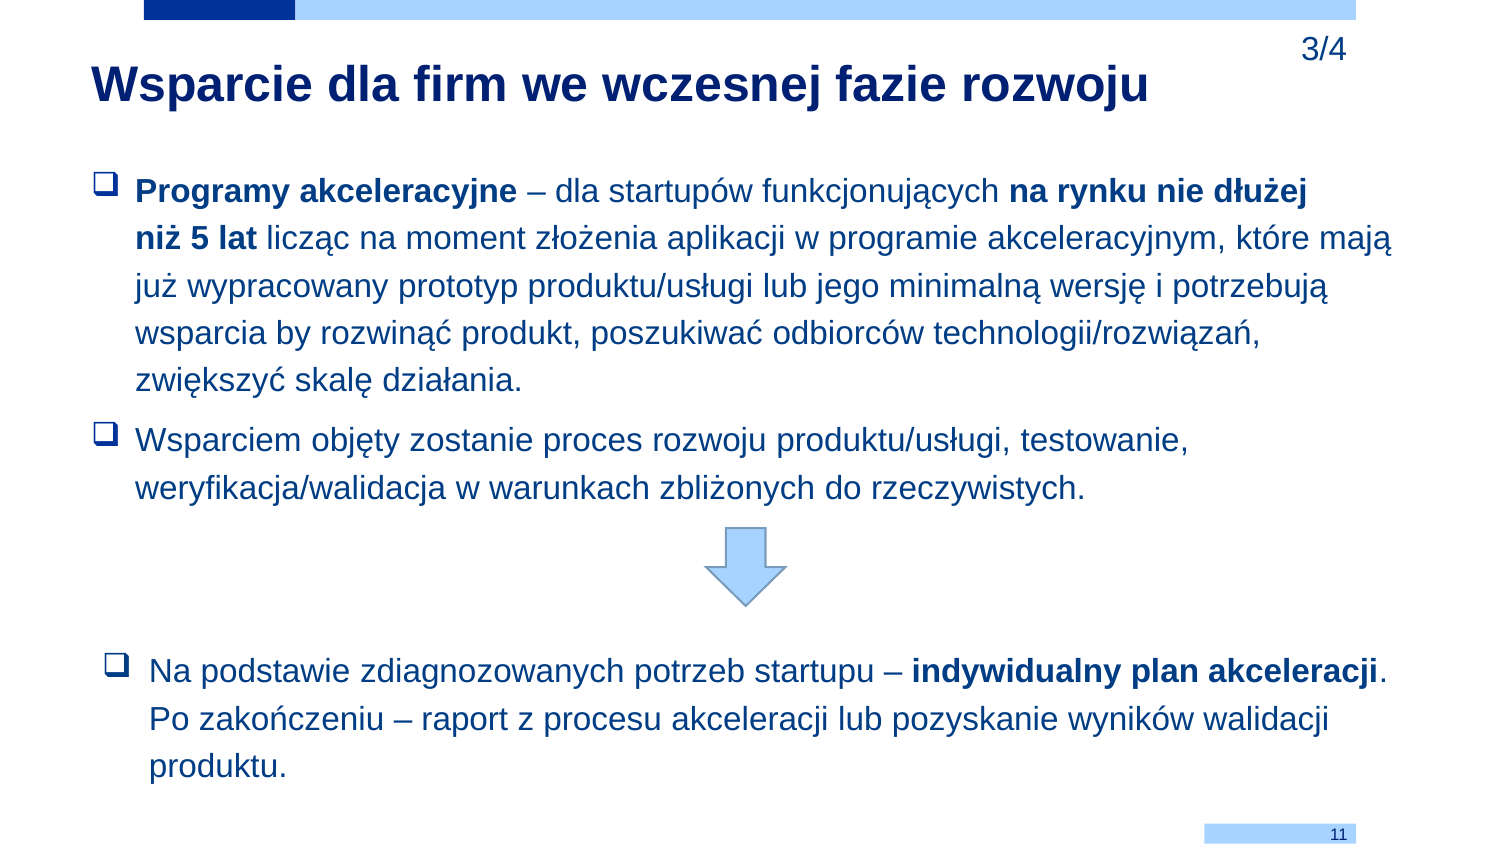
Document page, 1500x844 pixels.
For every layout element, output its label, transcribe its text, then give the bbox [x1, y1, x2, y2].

text_box 3/4 [1286, 19, 1410, 75]
text_box Na podstawie zdiagnozowanych potrzeb startupu – indywidualny plan akceleracji. Po zakończeniu – raport z procesu akceleracji lub pozyskanie wyników walidacji produktu. [87, 634, 1420, 792]
text_box Wsparcie dla firm we wczesnej fazie rozwoju [91, 60, 1292, 155]
list Programy akceleracyjne – dla startupów funkcjonujących na rynku nie dłużej niż 5 lat licząc na moment złożenia aplikacji w programie akceleracyjnym, które mają już wypracowany prototyp produktu/usługi lub jego minimalną wersję i potrzebują wsparcia by rozwinąć produkt, poszukiwać odbiorców technologii/rozwiązań, zwiększyć skalę działania. Wsparciem objęty zostanie proces rozwoju produktu/usługi, testowanie, weryfikacja/walidacja w warunkach zbliżonych do rzeczywistych. [91, 161, 1410, 516]
text_box [703, 527, 788, 608]
text_box 11 [1196, 823, 1348, 844]
